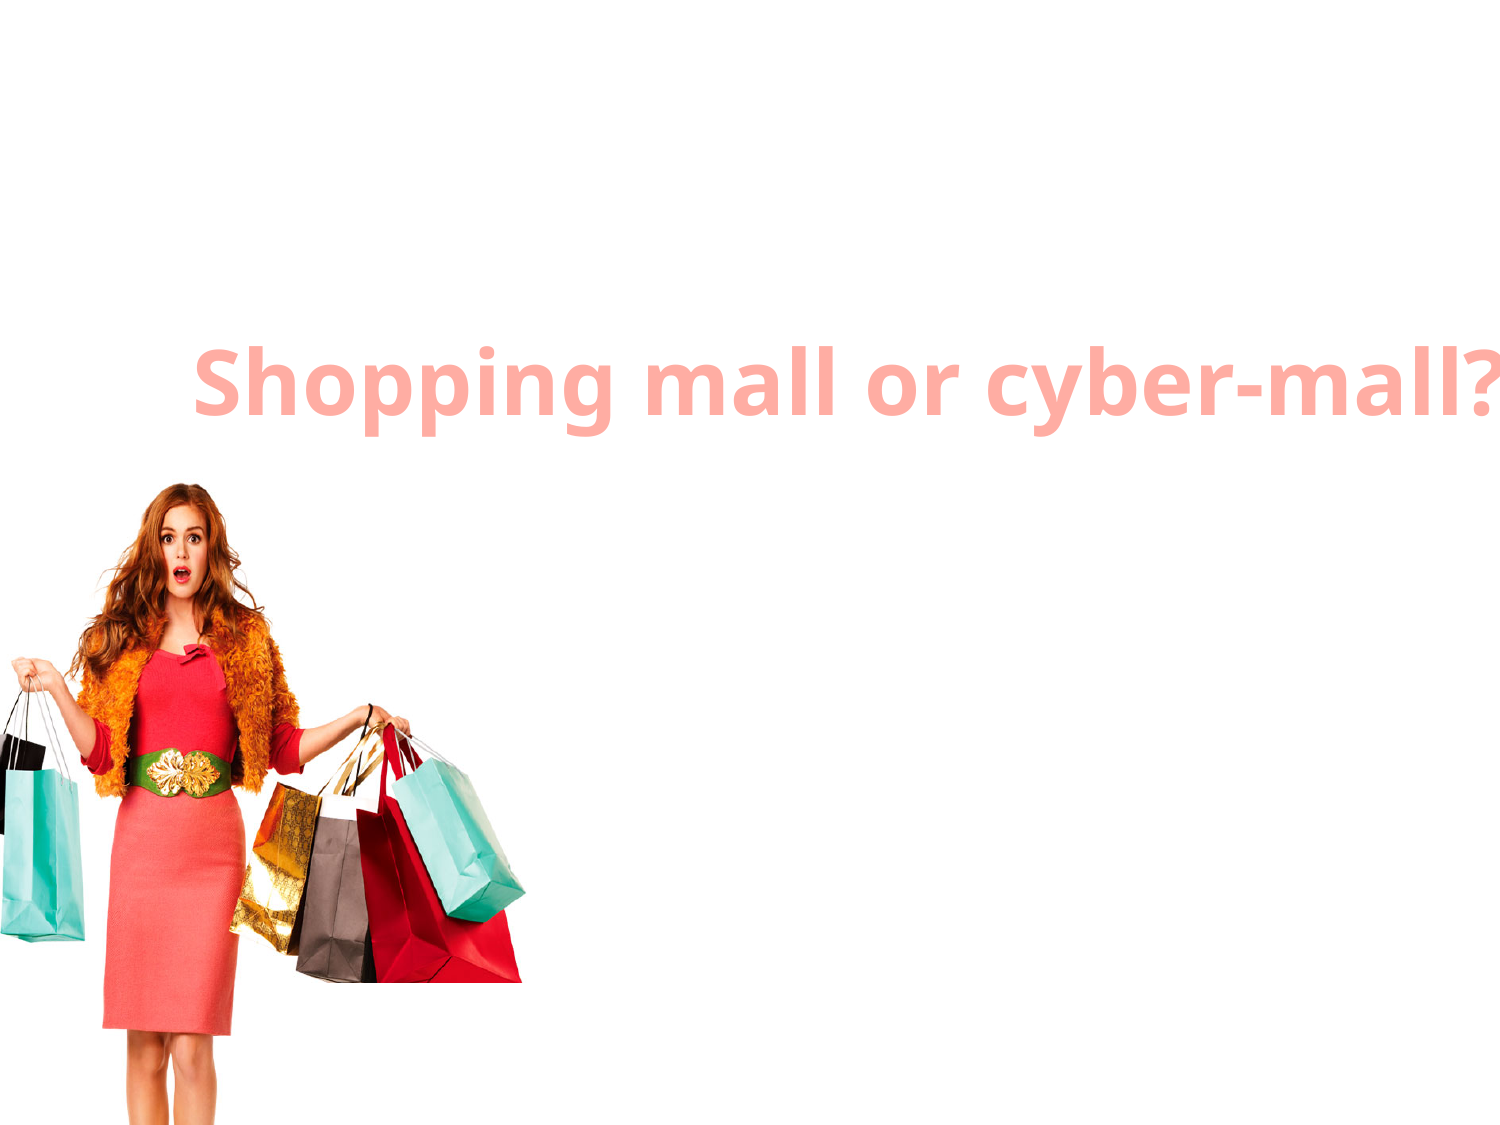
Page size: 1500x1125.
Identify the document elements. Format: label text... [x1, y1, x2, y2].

picture [0, 433, 1219, 1125]
title Shopping mall or cyber-mall? [175, 262, 1500, 504]
